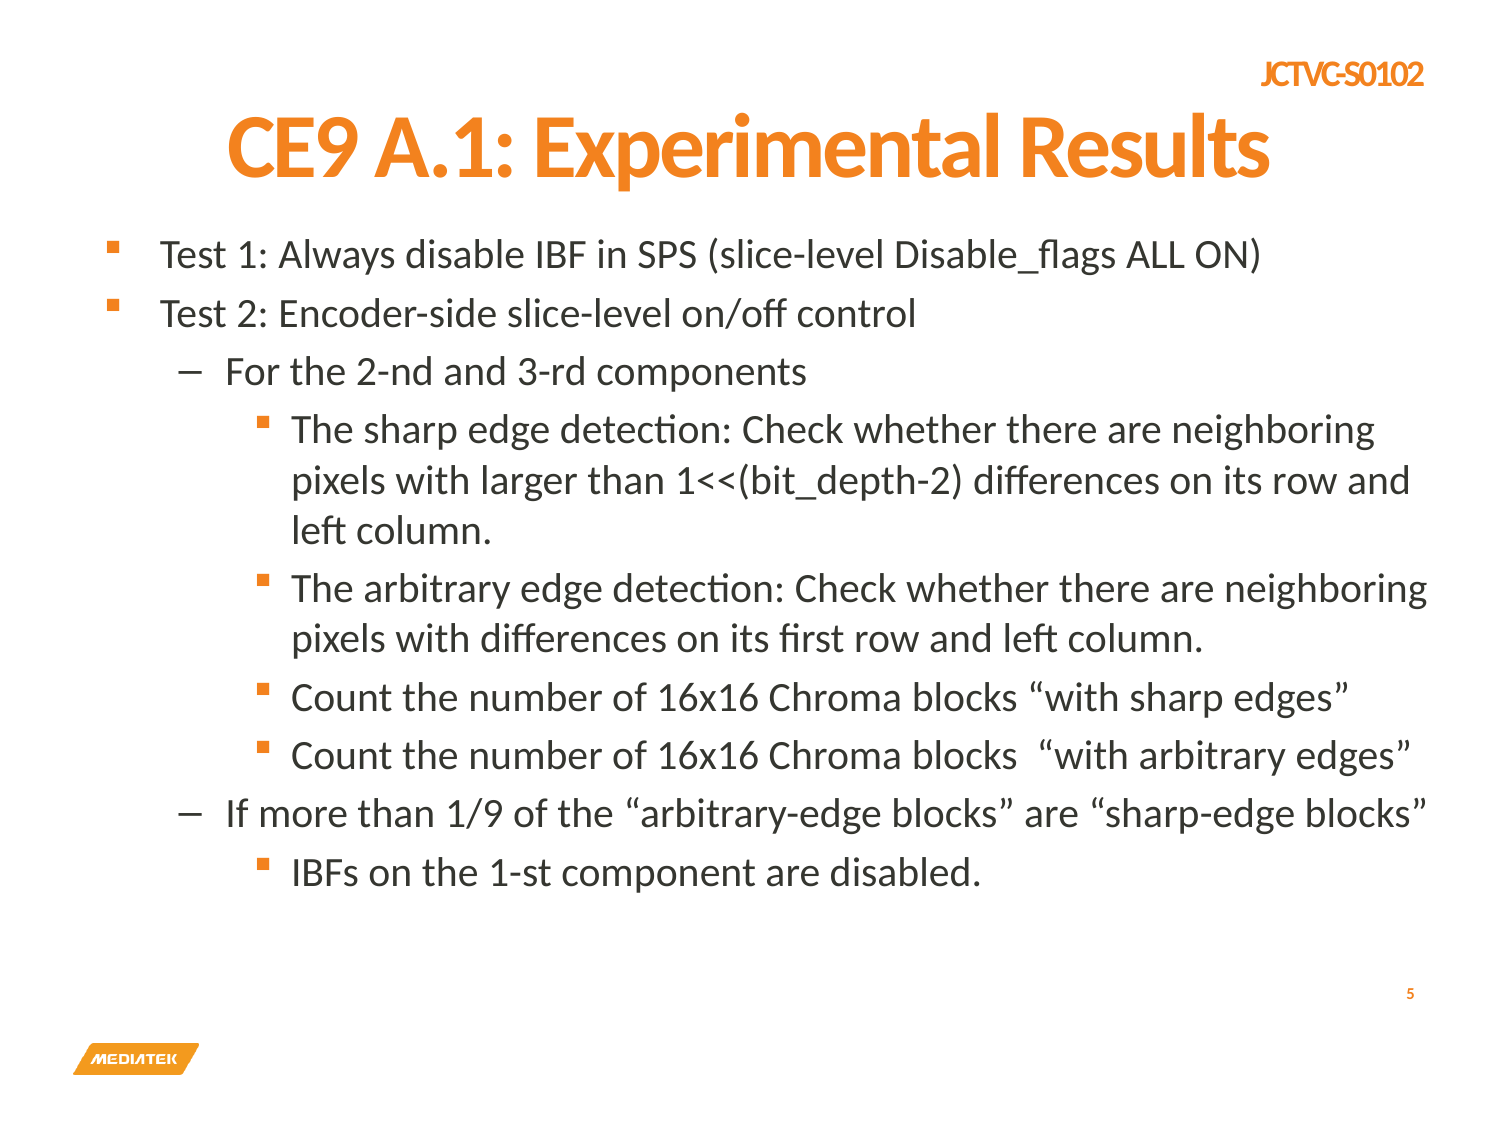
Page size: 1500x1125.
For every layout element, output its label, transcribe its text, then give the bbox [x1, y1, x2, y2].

slide_number 5 [1255, 963, 1430, 1024]
title CE9 A.1: Experimental Results [75, 99, 1425, 287]
list Test 1: Always disable IBF in SPS (slice-level Disable_flags ALL ON) Test 2: Encoder-side slice-level on/off control For the 2-nd and 3-rd components The sharp edge detection: Check whether there are neighboring pixels with larger than 1<<(bit_depth-2) differences on its row and left column. The arbitrary edge detection: Check whether there are neighboring pixels with differences on its first row and left column. Count the number of 16x16 Chroma blocks “with sharp edges” Count the number of 16x16 Chroma blocks “with arbitrary edges” If more than 1/9 of the “arbitrary-edge blocks” are “sharp-edge blocks” IBFs on the 1-st component are disabled. [88, 219, 1465, 1032]
picture [73, 1043, 199, 1075]
